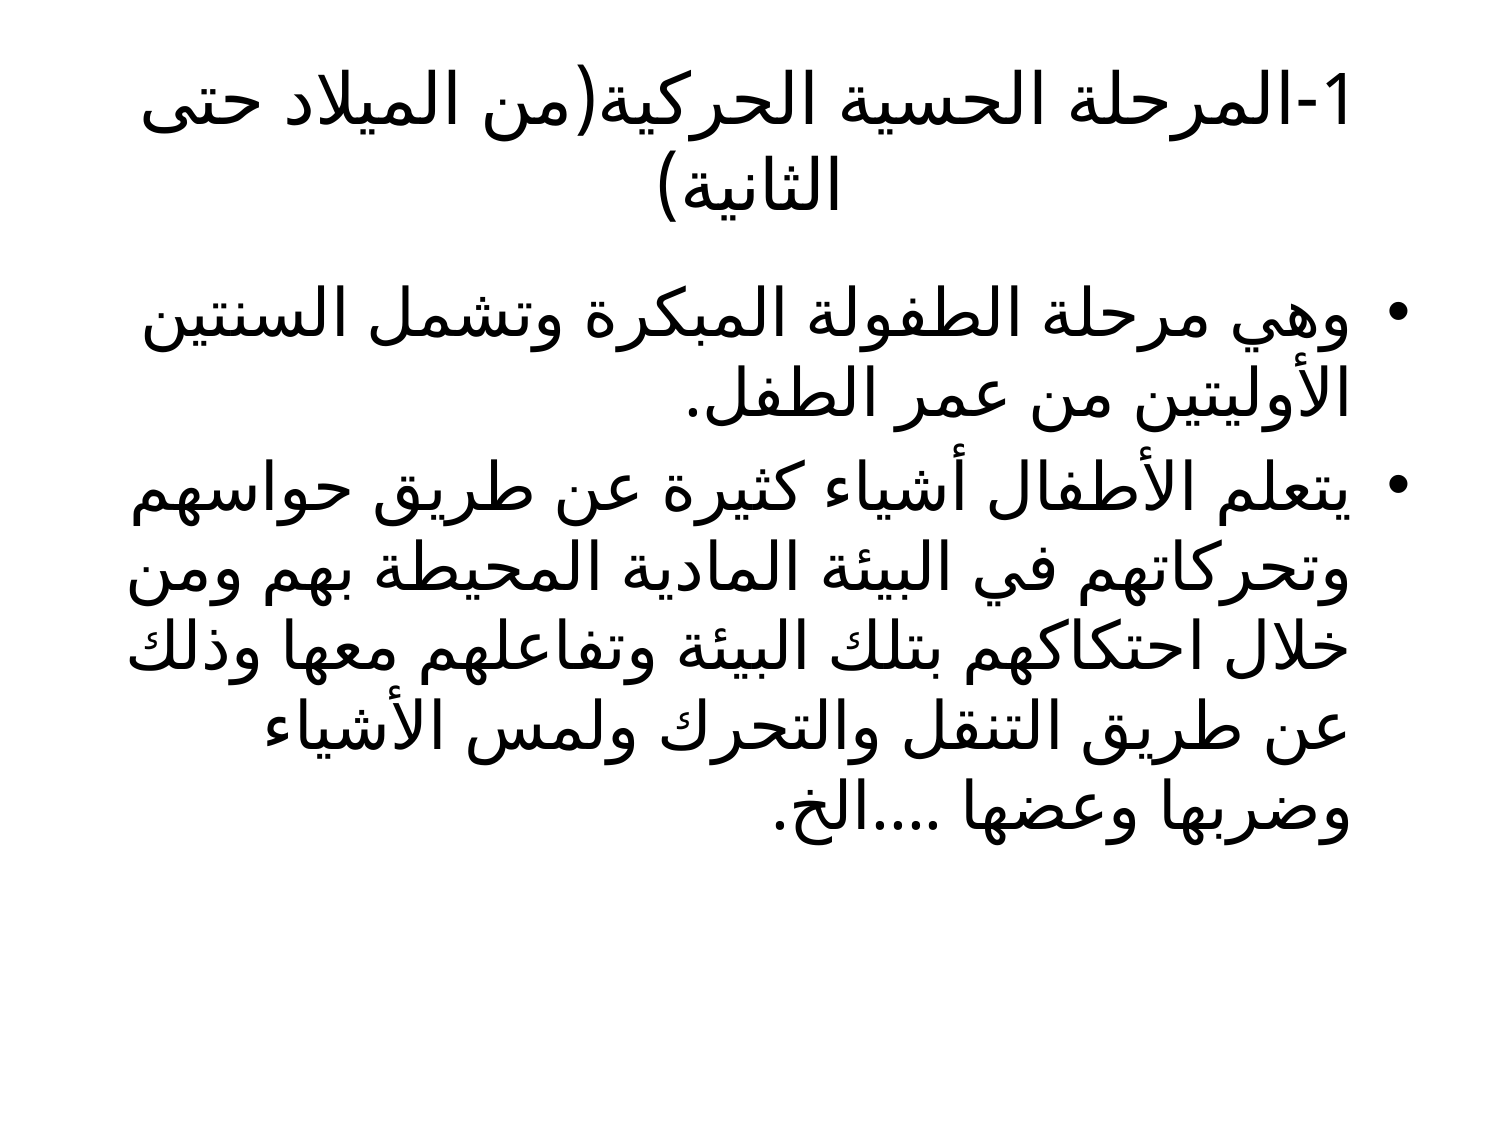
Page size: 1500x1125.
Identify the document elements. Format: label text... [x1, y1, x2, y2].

title 1-المرحلة الحسية الحركية(من الميلاد حتى الثانية) [75, 45, 1425, 233]
list وهي مرحلة الطفولة المبكرة وتشمل السنتين الأوليتين من عمر الطفل. يتعلم الأطفال أشياء كثيرة عن طريق حواسهم وتحركاتهم في البيئة المادية المحيطة بهم ومن خلال احتكاكهم بتلك البيئة وتفاعلهم معها وذلك عن طريق التنقل والتحرك ولمس الأشياء وضربها وعضها ....الخ. [75, 262, 1425, 1005]
